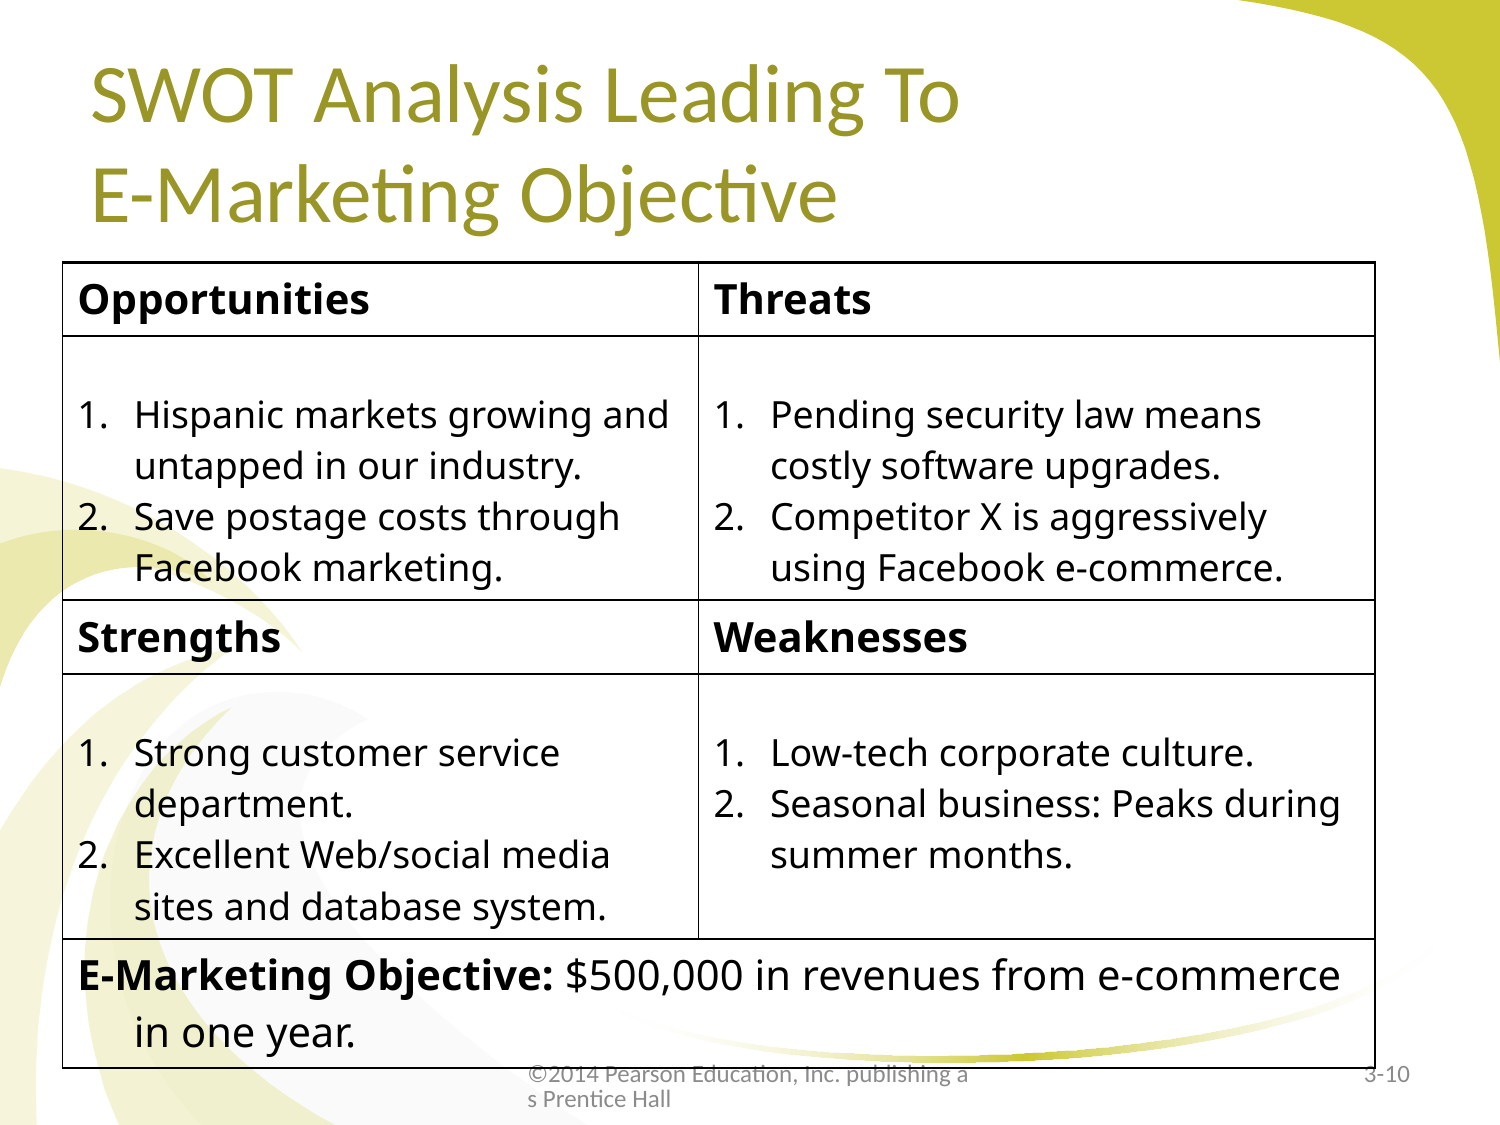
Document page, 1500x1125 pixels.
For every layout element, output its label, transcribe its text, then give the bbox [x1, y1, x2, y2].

table_header Opportunities [63, 264, 698, 335]
table_cell Low-tech corporate culture. Seasonal business: Peaks during summer months. [699, 675, 1374, 938]
table_cell Pending security law means costly software upgrades. Competitor X is aggressively using Facebook e-commerce. [699, 337, 1374, 599]
table_cell E-Marketing Objective: $500,000 in revenues from e-commerce in one year. [63, 940, 1374, 1067]
table_cell Strengths [63, 601, 698, 673]
table_cell Strong customer service department. Excellent Web/social media sites and database system. [63, 675, 698, 938]
slide_number 3-10 [1074, 1042, 1425, 1103]
table_cell Hispanic markets growing and untapped in our industry. Save postage costs through Facebook marketing. [63, 337, 698, 599]
table_cell Weaknesses [699, 601, 1374, 673]
title SWOT Analysis Leading To E-Marketing Objective [75, 45, 1425, 233]
footer ©2014 Pearson Education, Inc. publishing as Prentice Hall [512, 1042, 988, 1103]
table_header Threats [699, 264, 1374, 335]
